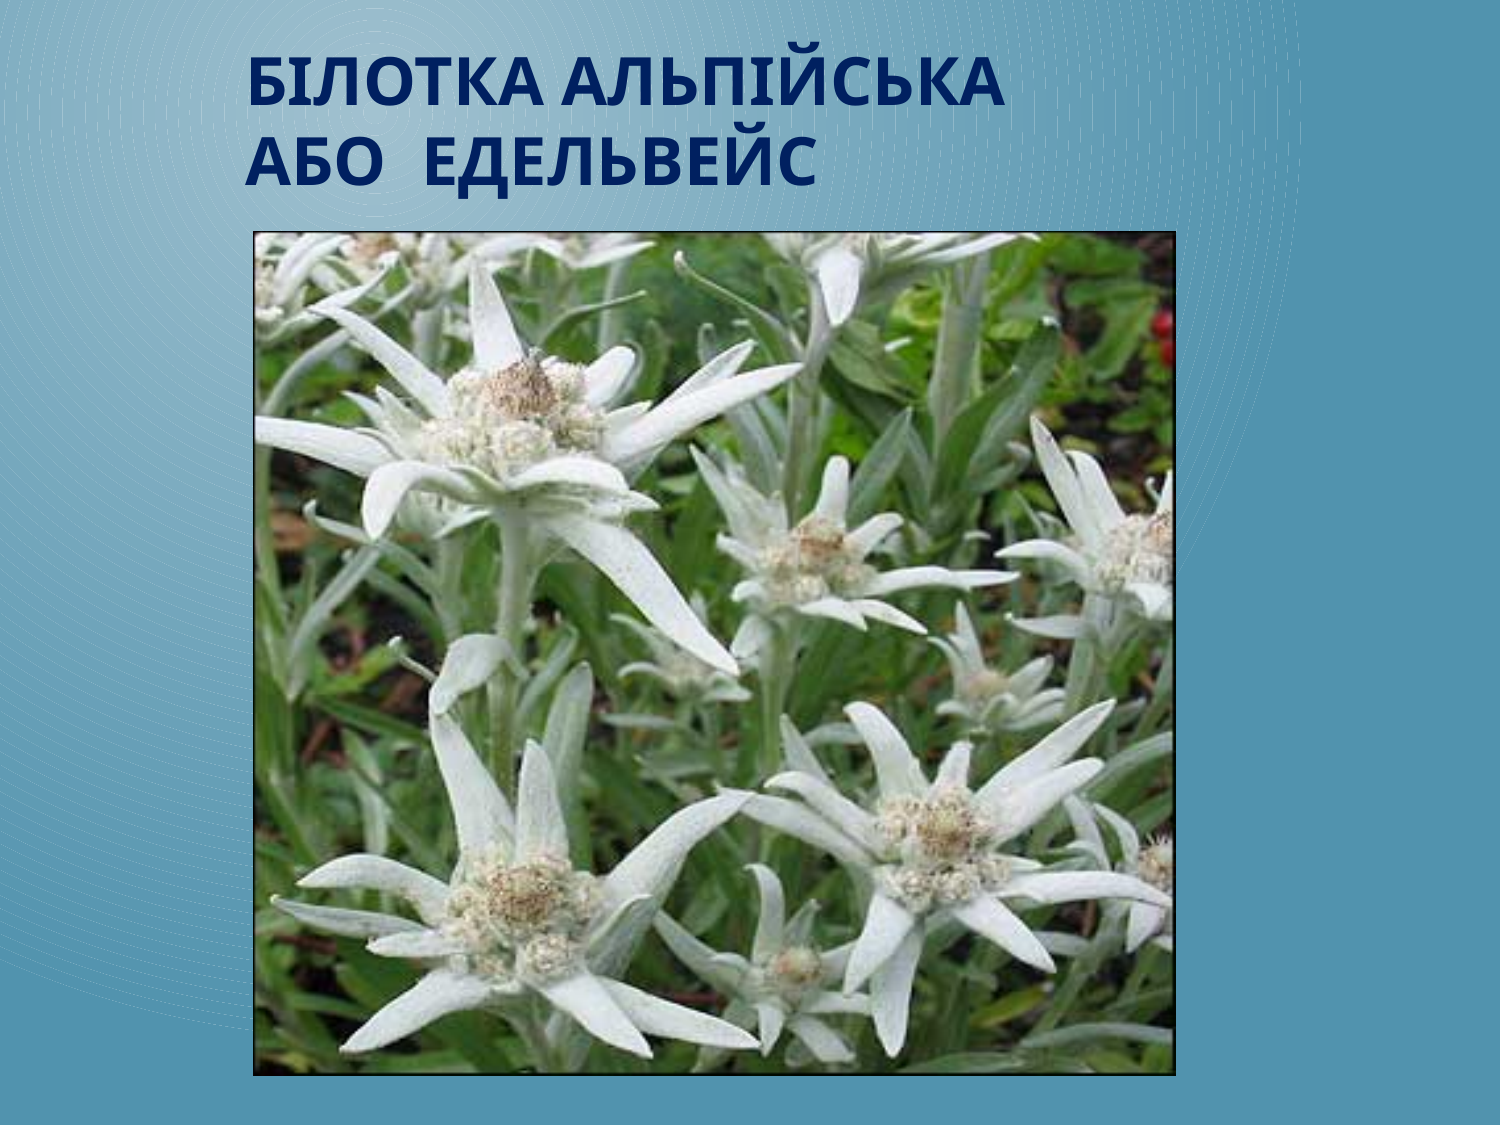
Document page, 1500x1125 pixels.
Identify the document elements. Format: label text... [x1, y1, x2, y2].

picture [253, 231, 1176, 1077]
title Білотка альпійська або едельвейс [230, 30, 1325, 234]
